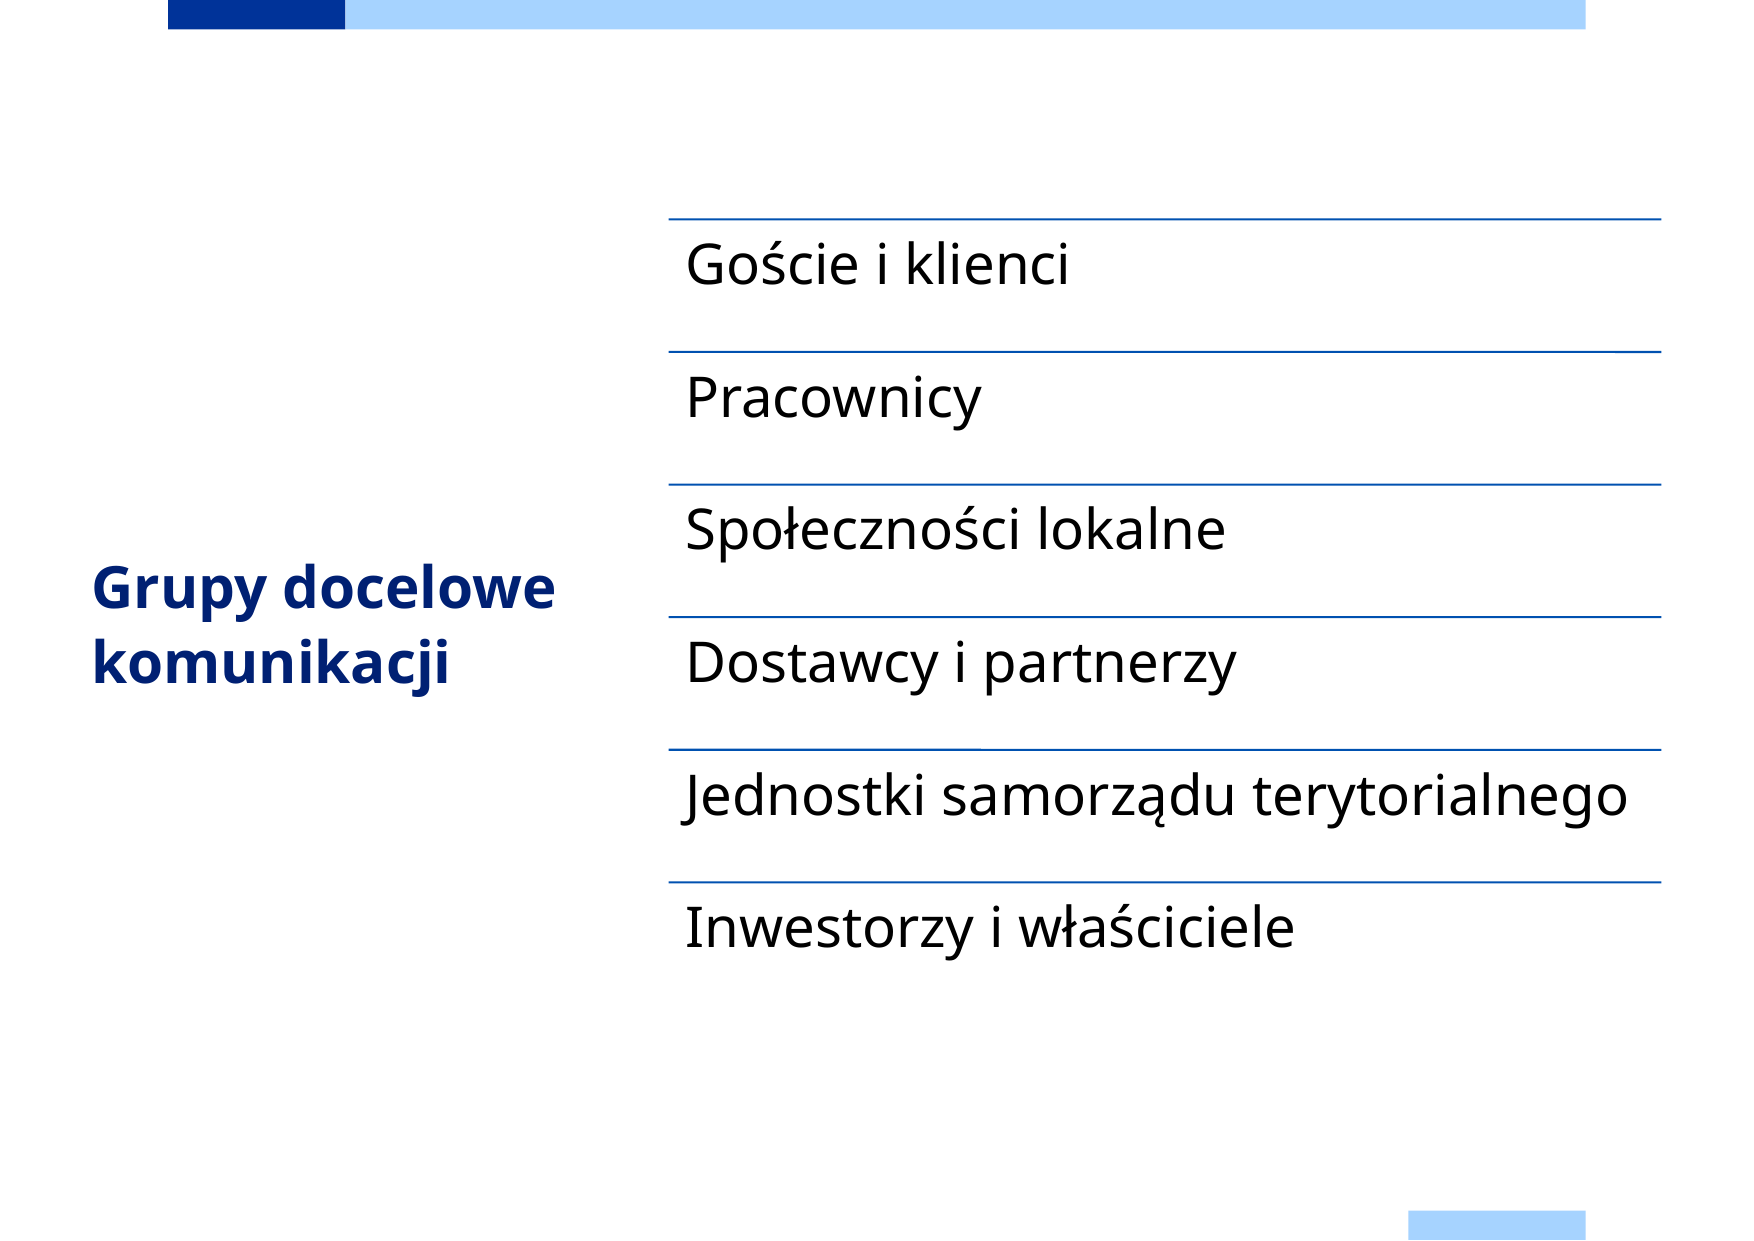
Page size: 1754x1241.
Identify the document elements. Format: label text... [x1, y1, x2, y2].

title Grupy docelowe komunikacji [91, 218, 584, 1023]
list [668, 218, 1662, 1016]
